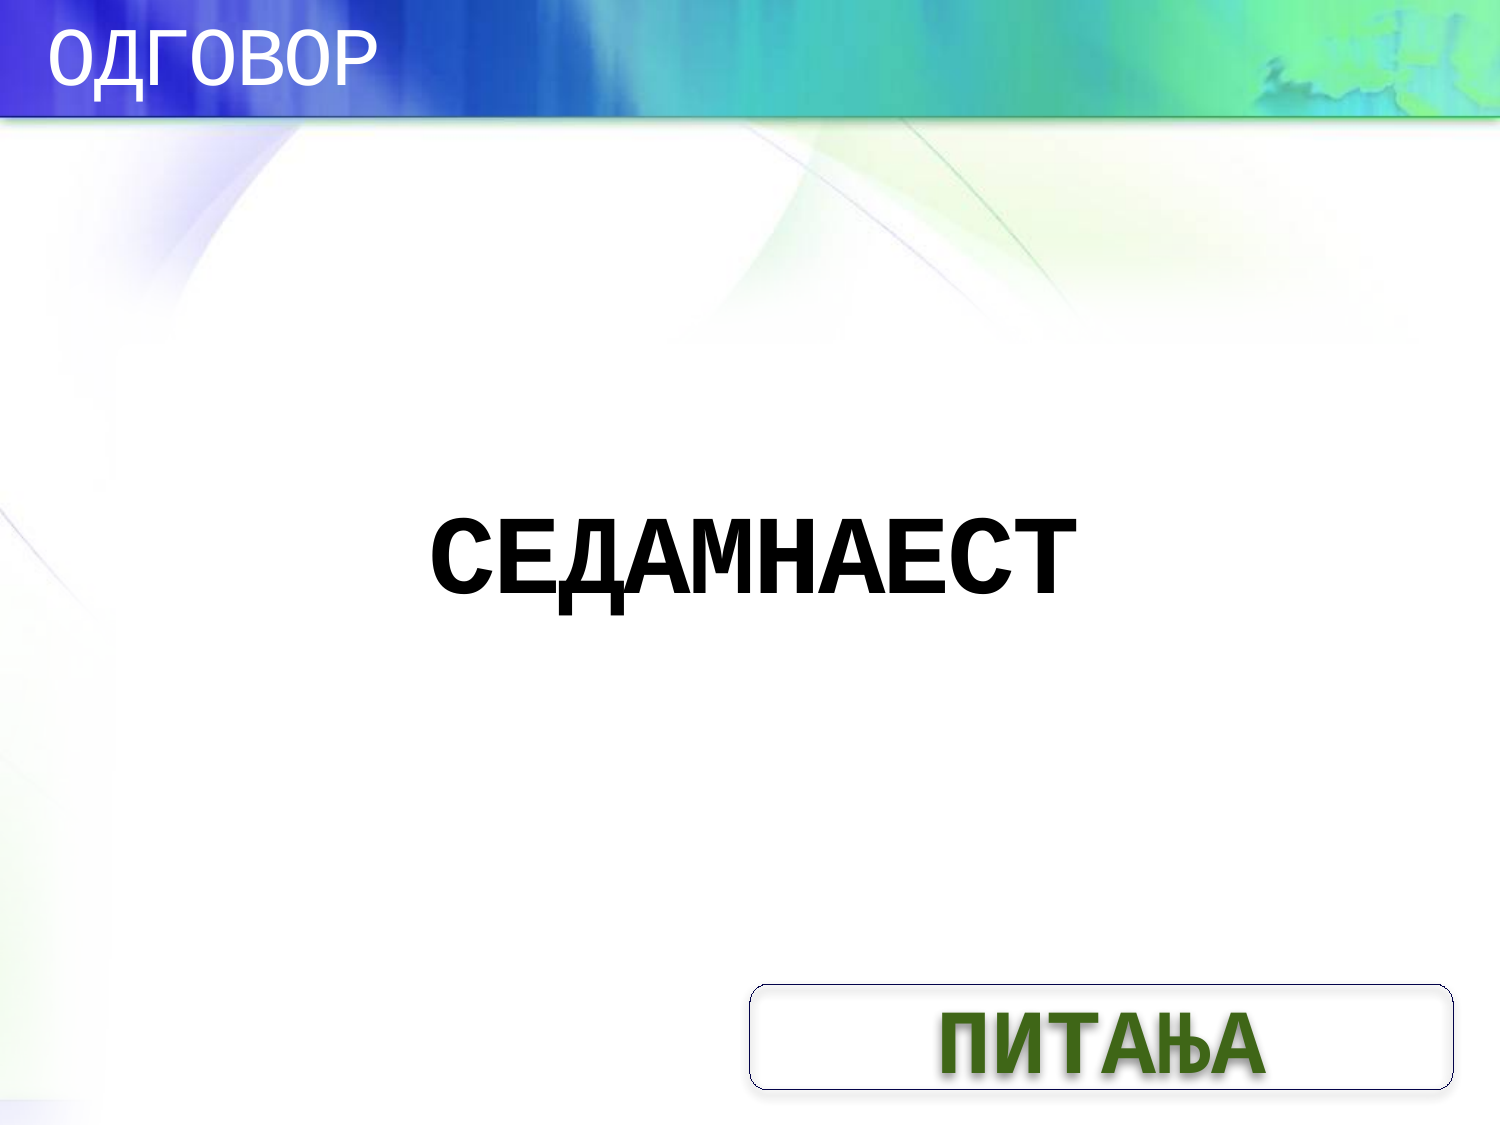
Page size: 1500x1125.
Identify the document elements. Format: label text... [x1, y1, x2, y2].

title СЕДАМНАЕСТ [128, 152, 1380, 961]
text_box ОДГОВОР [46, 0, 774, 118]
picture [0, 0, 1500, 1125]
text_box ПИТАЊА [749, 984, 1454, 1090]
